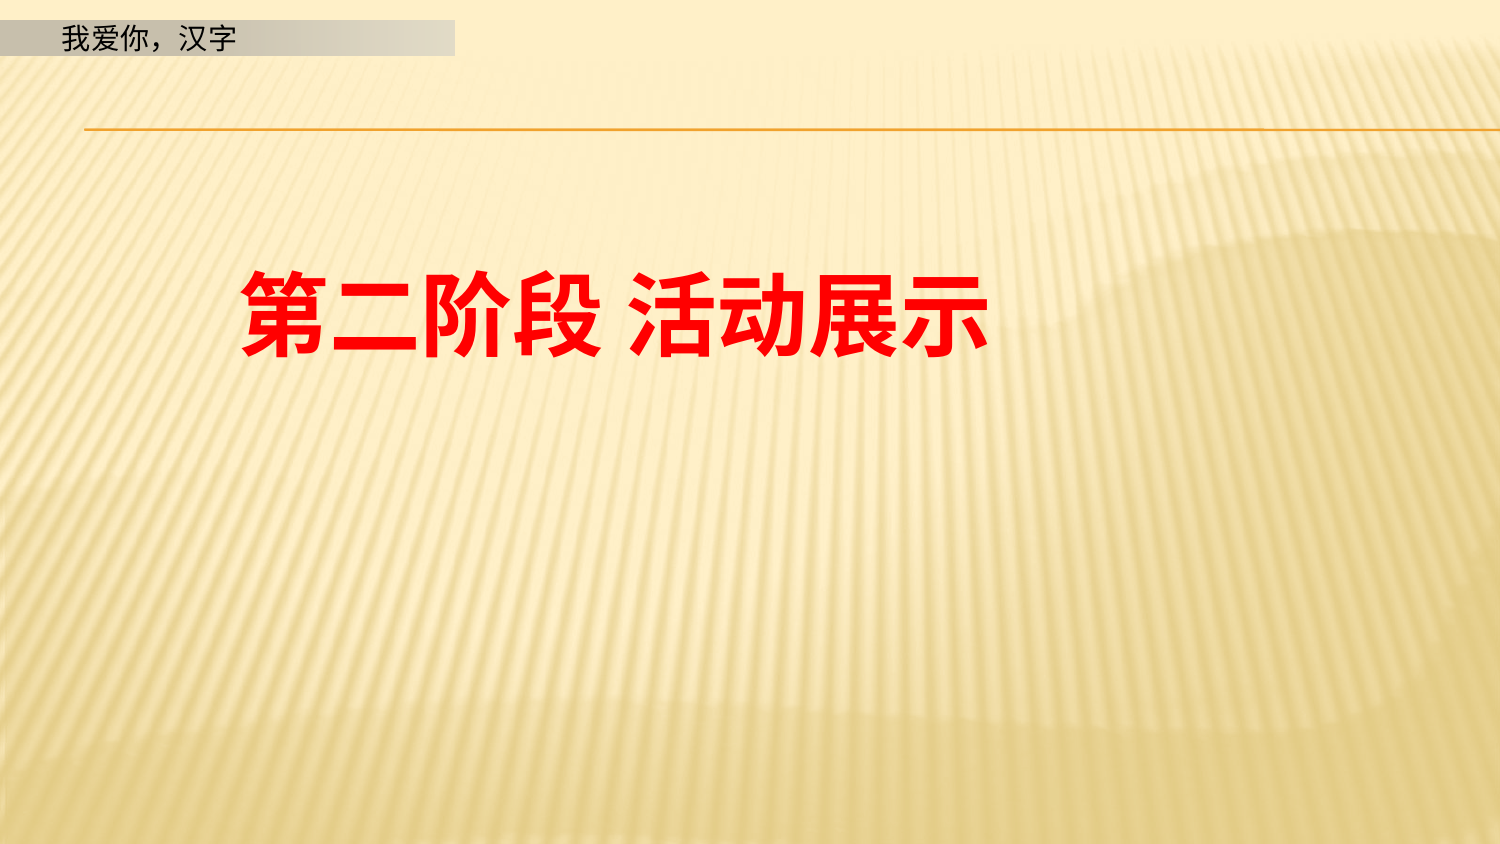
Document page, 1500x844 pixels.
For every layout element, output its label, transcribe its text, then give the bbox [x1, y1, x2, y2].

text_box 第二阶段 活动展示 [160, 245, 1233, 369]
